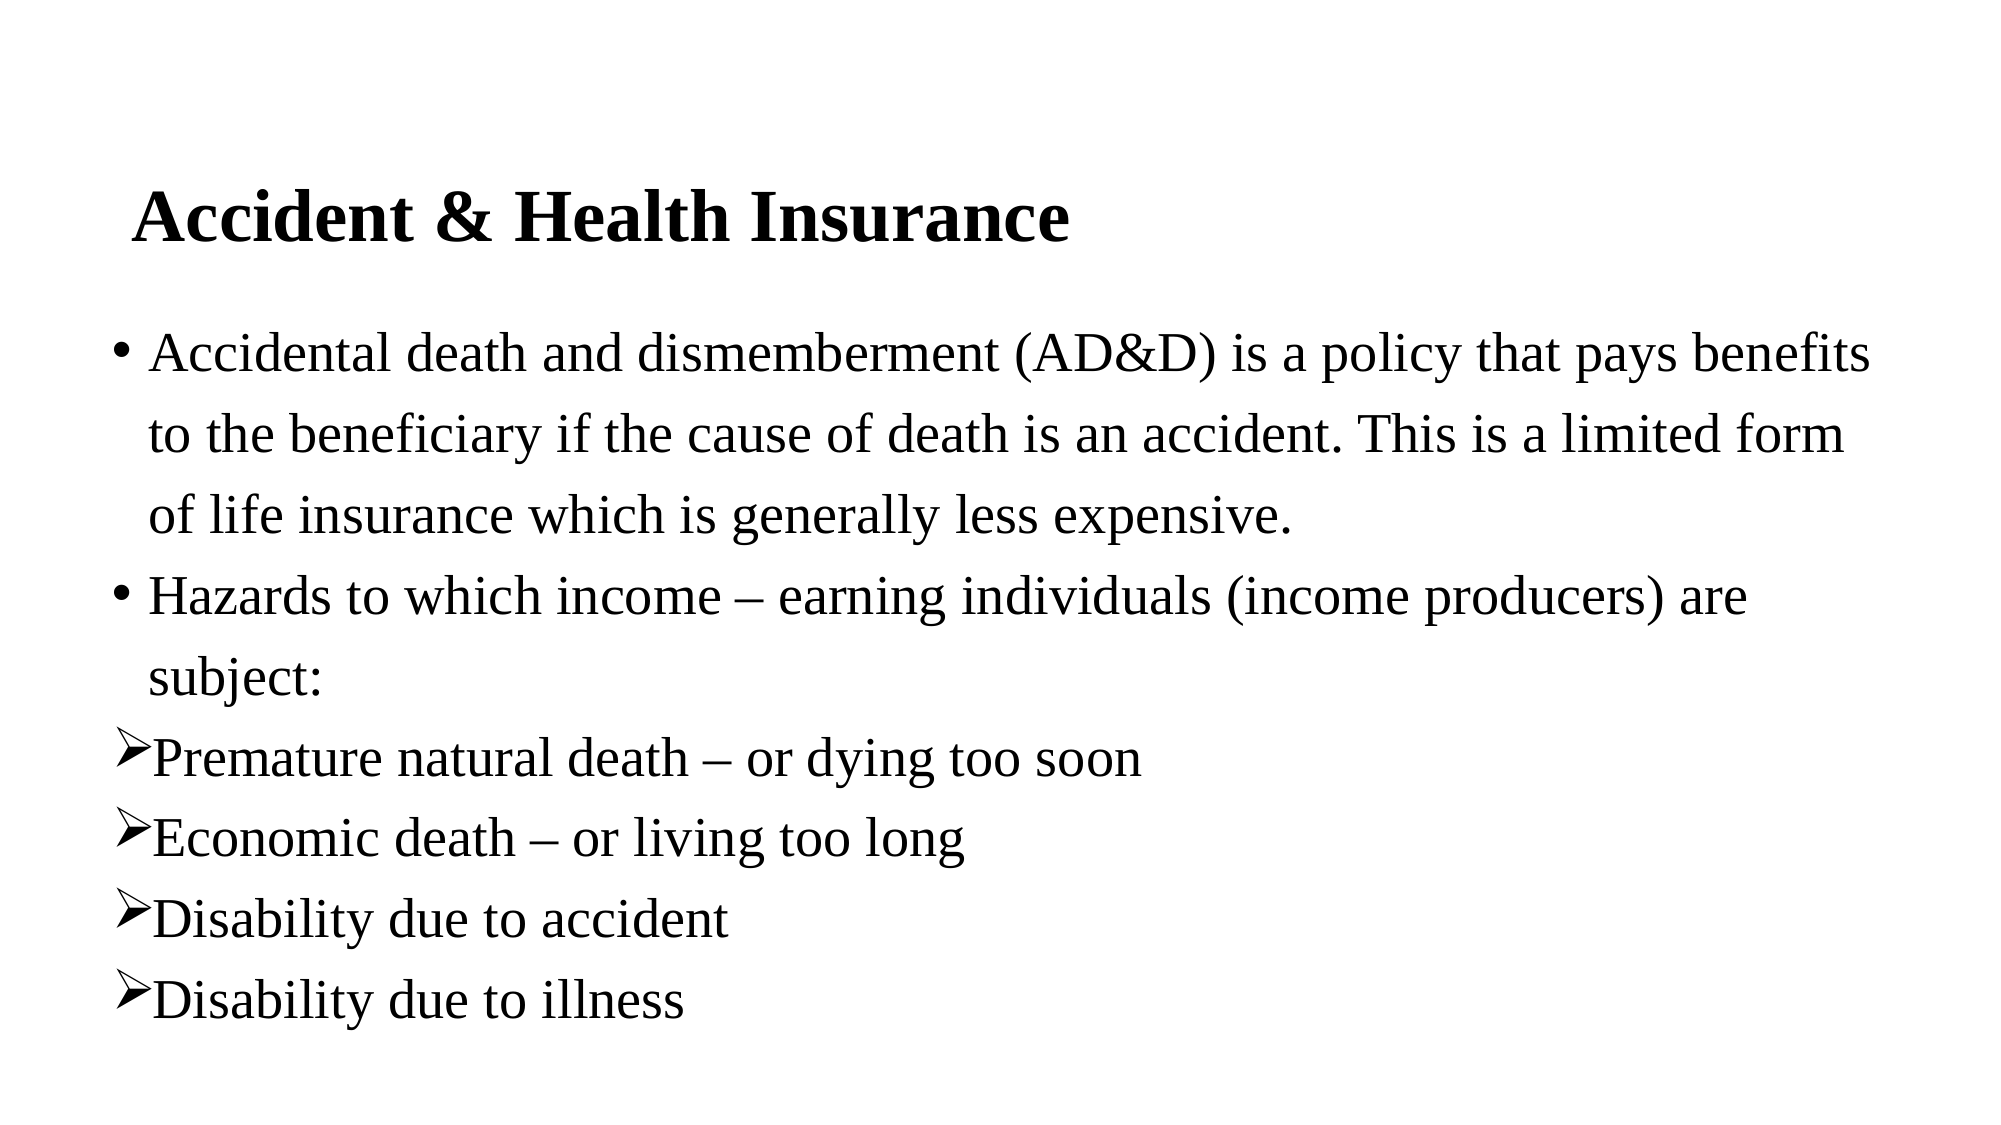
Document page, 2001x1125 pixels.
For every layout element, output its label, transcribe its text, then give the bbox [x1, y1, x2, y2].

list Accidental death and dismemberment (AD&D) is a policy that pays benefits to the beneficiary if the cause of death is an accident. This is a limited form of life insurance which is generally less expensive. Hazards to which income – earning individuals (income producers) are subject: Premature natural death – or dying too soon Economic death – or living too long Disability due to accident Disability due to illness [96, 294, 1945, 1040]
title Accident & Health Insurance [116, 157, 1917, 279]
